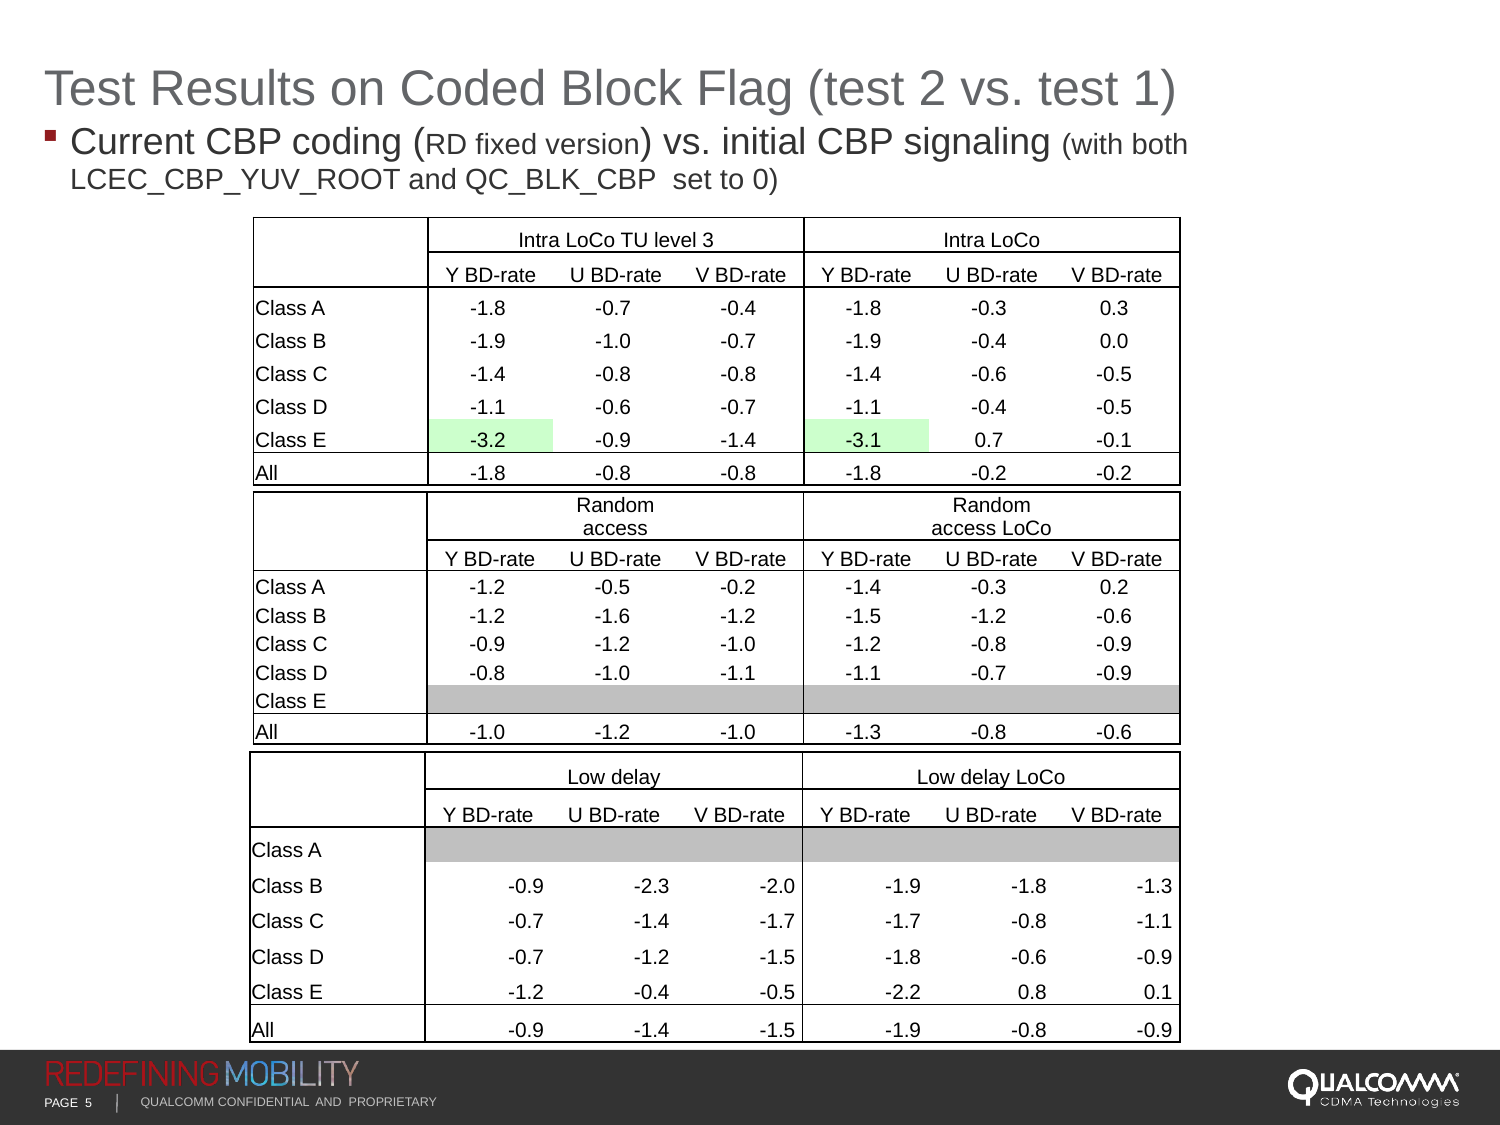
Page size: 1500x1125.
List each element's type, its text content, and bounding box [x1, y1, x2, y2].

table_cell -1.1 [429, 386, 553, 419]
table_cell Y BD-rate [426, 790, 551, 826]
table_cell Class B [254, 599, 426, 628]
table_cell -2.3 [551, 862, 677, 898]
table_cell -1.2 [551, 933, 677, 969]
table_cell -0.6 [929, 353, 1054, 386]
table_cell -0.5 [677, 969, 802, 1004]
table_cell Y BD-rate [429, 253, 553, 286]
table_cell -1.8 [429, 453, 553, 484]
table_cell -0.2 [678, 571, 803, 599]
table_cell -0.9 [553, 419, 679, 452]
table_cell -0.6 [1054, 714, 1179, 743]
table_cell Class E [254, 419, 427, 452]
table_cell Y BD-rate [804, 541, 929, 570]
table_cell -0.8 [928, 898, 1054, 933]
table_cell -1.2 [553, 714, 678, 743]
table_cell U BD-rate [553, 253, 679, 286]
table_cell -0.9 [1054, 656, 1179, 685]
title Test Results on Coded Block Flag (test 2 vs. test 1) [28, 44, 1462, 138]
table_cell Class C [254, 353, 427, 386]
table_cell -0.7 [679, 386, 803, 419]
table_cell -1.5 [804, 599, 929, 628]
table_cell -2.2 [803, 969, 928, 1004]
table_cell -1.9 [429, 320, 553, 353]
table_cell -0.8 [428, 656, 553, 685]
table_cell -0.8 [553, 453, 679, 484]
table_cell 0.0 [1054, 320, 1179, 353]
table_cell V BD-rate [678, 541, 803, 570]
table_cell -0.7 [929, 656, 1054, 685]
table_cell -0.2 [929, 453, 1054, 484]
table_cell -1.2 [428, 571, 553, 599]
table_cell Class E [251, 969, 424, 1004]
table_cell -0.7 [426, 933, 551, 969]
table_cell Y BD-rate [805, 253, 929, 286]
table_cell 0.3 [1054, 288, 1179, 320]
table_cell [426, 828, 551, 862]
table_cell -1.9 [803, 862, 928, 898]
table_cell -0.3 [929, 288, 1054, 320]
table_cell [804, 685, 929, 713]
table_header Intra LoCo [805, 218, 1179, 251]
table_cell -1.2 [428, 599, 553, 628]
table_cell -3.2 [429, 419, 553, 452]
table_cell -1.9 [805, 320, 929, 353]
table_cell V BD-rate [1054, 541, 1179, 570]
table_cell V BD-rate [1054, 253, 1179, 286]
table_cell -0.5 [1054, 353, 1179, 386]
table_cell -0.4 [929, 386, 1054, 419]
table_header [254, 218, 427, 286]
table_cell -0.8 [679, 353, 803, 386]
table_cell V BD-rate [679, 253, 803, 286]
table_cell All [254, 714, 426, 743]
table_header Intra LoCo TU level 3 [429, 218, 803, 251]
table_cell -1.8 [803, 933, 928, 969]
table_cell -1.3 [804, 714, 929, 743]
table_header Random access [553, 493, 678, 539]
table_header [428, 493, 553, 539]
table_cell -0.8 [928, 1005, 1054, 1041]
table_cell -1.8 [429, 288, 553, 320]
table_cell [677, 828, 802, 862]
table_cell -0.9 [426, 1005, 551, 1041]
table_cell -0.3 [929, 571, 1054, 599]
table_cell -1.0 [678, 628, 803, 656]
table_cell U BD-rate [928, 790, 1054, 826]
table_cell -0.4 [679, 288, 803, 320]
table_cell [251, 789, 424, 826]
table_cell Class D [254, 656, 426, 685]
table_cell Y BD-rate [803, 790, 928, 826]
table_cell -1.2 [553, 628, 678, 656]
table_header Low delay LoCo [803, 753, 1179, 788]
table_cell -0.7 [679, 320, 803, 353]
table_cell U BD-rate [929, 253, 1054, 286]
table_cell -0.6 [553, 386, 679, 419]
table_cell -0.9 [1054, 933, 1179, 969]
table_cell -1.9 [803, 1005, 928, 1041]
table_cell 0.7 [929, 419, 1054, 452]
table_cell -1.2 [426, 969, 551, 1004]
table_cell [678, 685, 803, 713]
table_cell V BD-rate [1054, 790, 1179, 826]
table_cell -0.2 [1054, 453, 1179, 484]
table_cell -1.2 [678, 599, 803, 628]
table_cell -0.8 [553, 353, 679, 386]
table_cell Class B [254, 320, 427, 353]
table_cell U BD-rate [553, 541, 678, 570]
table_cell -0.7 [553, 288, 679, 320]
table_header [254, 493, 426, 570]
table_cell -1.0 [428, 714, 553, 743]
table_cell -0.9 [426, 862, 551, 898]
table_header Random access LoCo [929, 493, 1054, 539]
table_cell [928, 828, 1054, 862]
table_cell Class A [251, 828, 424, 862]
table_cell -1.4 [805, 353, 929, 386]
table_cell Class E [254, 685, 426, 713]
table_header Low delay [426, 753, 802, 788]
table_cell [553, 685, 678, 713]
table_cell -1.5 [677, 933, 802, 969]
table_cell -1.7 [803, 898, 928, 933]
table_cell -1.1 [804, 656, 929, 685]
table_cell -1.0 [553, 320, 679, 353]
table_cell Class A [254, 288, 427, 320]
table_cell -0.4 [929, 320, 1054, 353]
table_cell -1.1 [1054, 898, 1179, 933]
table_cell [803, 828, 928, 862]
table_cell -1.8 [805, 288, 929, 320]
table_cell -3.1 [805, 419, 929, 452]
table_cell -1.2 [804, 628, 929, 656]
table_cell -1.4 [804, 571, 929, 599]
table_header [804, 493, 929, 539]
table_cell -1.8 [928, 862, 1054, 898]
table_cell [428, 685, 553, 713]
table_cell Class C [251, 898, 424, 933]
table_cell Class D [254, 386, 427, 419]
table_cell -0.1 [1054, 419, 1179, 452]
table_cell -1.3 [1054, 862, 1179, 898]
table_header [678, 493, 803, 539]
table_cell -1.5 [677, 1005, 802, 1041]
table_cell -0.8 [929, 628, 1054, 656]
table_cell -0.9 [428, 628, 553, 656]
table_cell [1054, 828, 1179, 862]
table_cell -1.8 [805, 453, 929, 484]
table_cell U BD-rate [551, 790, 677, 826]
table_cell -1.7 [677, 898, 802, 933]
table_cell -1.4 [551, 1005, 677, 1041]
table_header [1054, 493, 1179, 539]
table_cell -1.6 [553, 599, 678, 628]
list Current CBP coding (RD fixed version) vs. initial CBP signaling (with both LCEC_CBP_YUV_ROOT and QC_BLK_CBP set to 0) [26, 112, 1458, 218]
table_header [251, 753, 424, 789]
table_cell -0.6 [1054, 599, 1179, 628]
table_cell -2.0 [677, 862, 802, 898]
table_cell Class B [251, 862, 424, 898]
table_cell 0.1 [1054, 969, 1179, 1004]
table_cell -0.8 [679, 453, 803, 484]
table_cell V BD-rate [677, 790, 802, 826]
table_cell All [251, 1005, 424, 1041]
picture [31, 1049, 369, 1098]
table_cell -1.4 [679, 419, 803, 452]
picture [1278, 1058, 1478, 1114]
table_cell Class D [251, 933, 424, 969]
table_cell -0.7 [426, 898, 551, 933]
table_cell Class A [254, 571, 426, 599]
table_cell -0.5 [553, 571, 678, 599]
table_cell [929, 685, 1054, 713]
table_cell U BD-rate [929, 541, 1054, 570]
table_cell -1.0 [678, 714, 803, 743]
table_cell -0.9 [1054, 628, 1179, 656]
table_cell [551, 828, 677, 862]
table_cell -1.4 [551, 898, 677, 933]
table_cell 0.8 [928, 969, 1054, 1004]
table_cell [1054, 685, 1179, 713]
table_cell 0.2 [1054, 571, 1179, 599]
table_cell Y BD-rate [428, 541, 553, 570]
table_cell -0.8 [929, 714, 1054, 743]
table_cell -0.9 [1054, 1005, 1179, 1041]
table_cell -1.1 [678, 656, 803, 685]
table_cell -0.5 [1054, 386, 1179, 419]
table_cell Class C [254, 628, 426, 656]
table_cell -1.2 [929, 599, 1054, 628]
table_cell -1.1 [805, 386, 929, 419]
table_cell -0.6 [928, 933, 1054, 969]
table_cell -1.0 [553, 656, 678, 685]
table_cell -0.4 [551, 969, 677, 1004]
table_cell -1.4 [429, 353, 553, 386]
table_cell All [254, 453, 427, 484]
